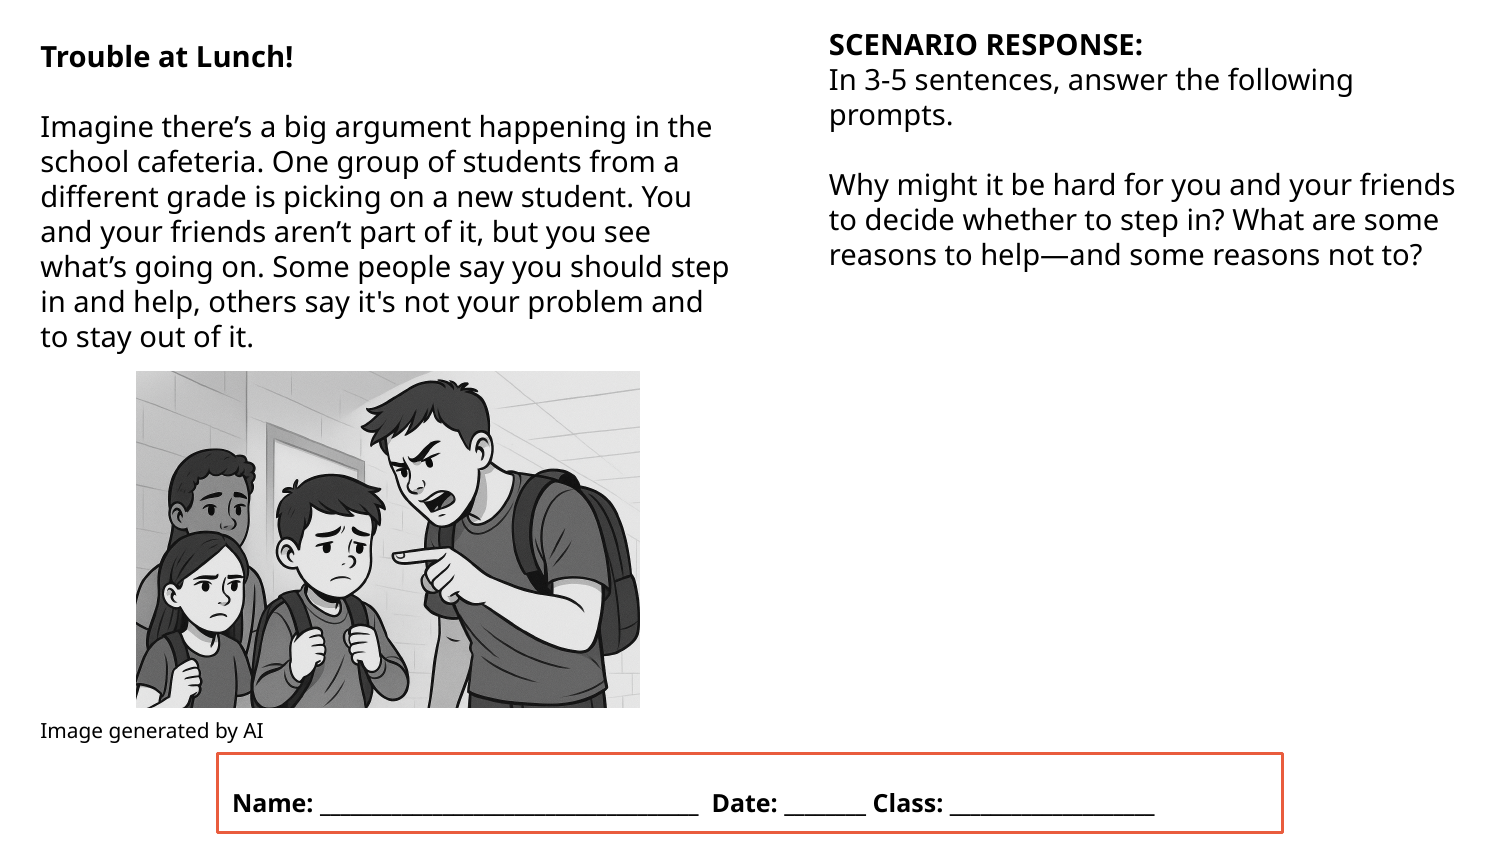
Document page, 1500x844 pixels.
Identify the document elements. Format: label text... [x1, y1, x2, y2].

text_box Trouble at Lunch! Imagine there’s a big argument happening in the school cafeteria. One group of students from a different grade is picking on a new student. You and your friends aren’t part of it, but you see what’s going on. Some people say you should step in and help, others say it's not your problem and to stay out of it. Image generated by AI [25, 23, 750, 311]
picture [136, 371, 640, 708]
text_box SCENARIO RESPONSE: In 3-5 sentences, answer the following prompts. Why might it be hard for you and your friends to decide whether to step in? What are some reasons to help—and some reasons not to? [817, 21, 1480, 584]
text_box Name: _____________________________________ Date: ________ Class: ____________________ [217, 753, 1283, 833]
